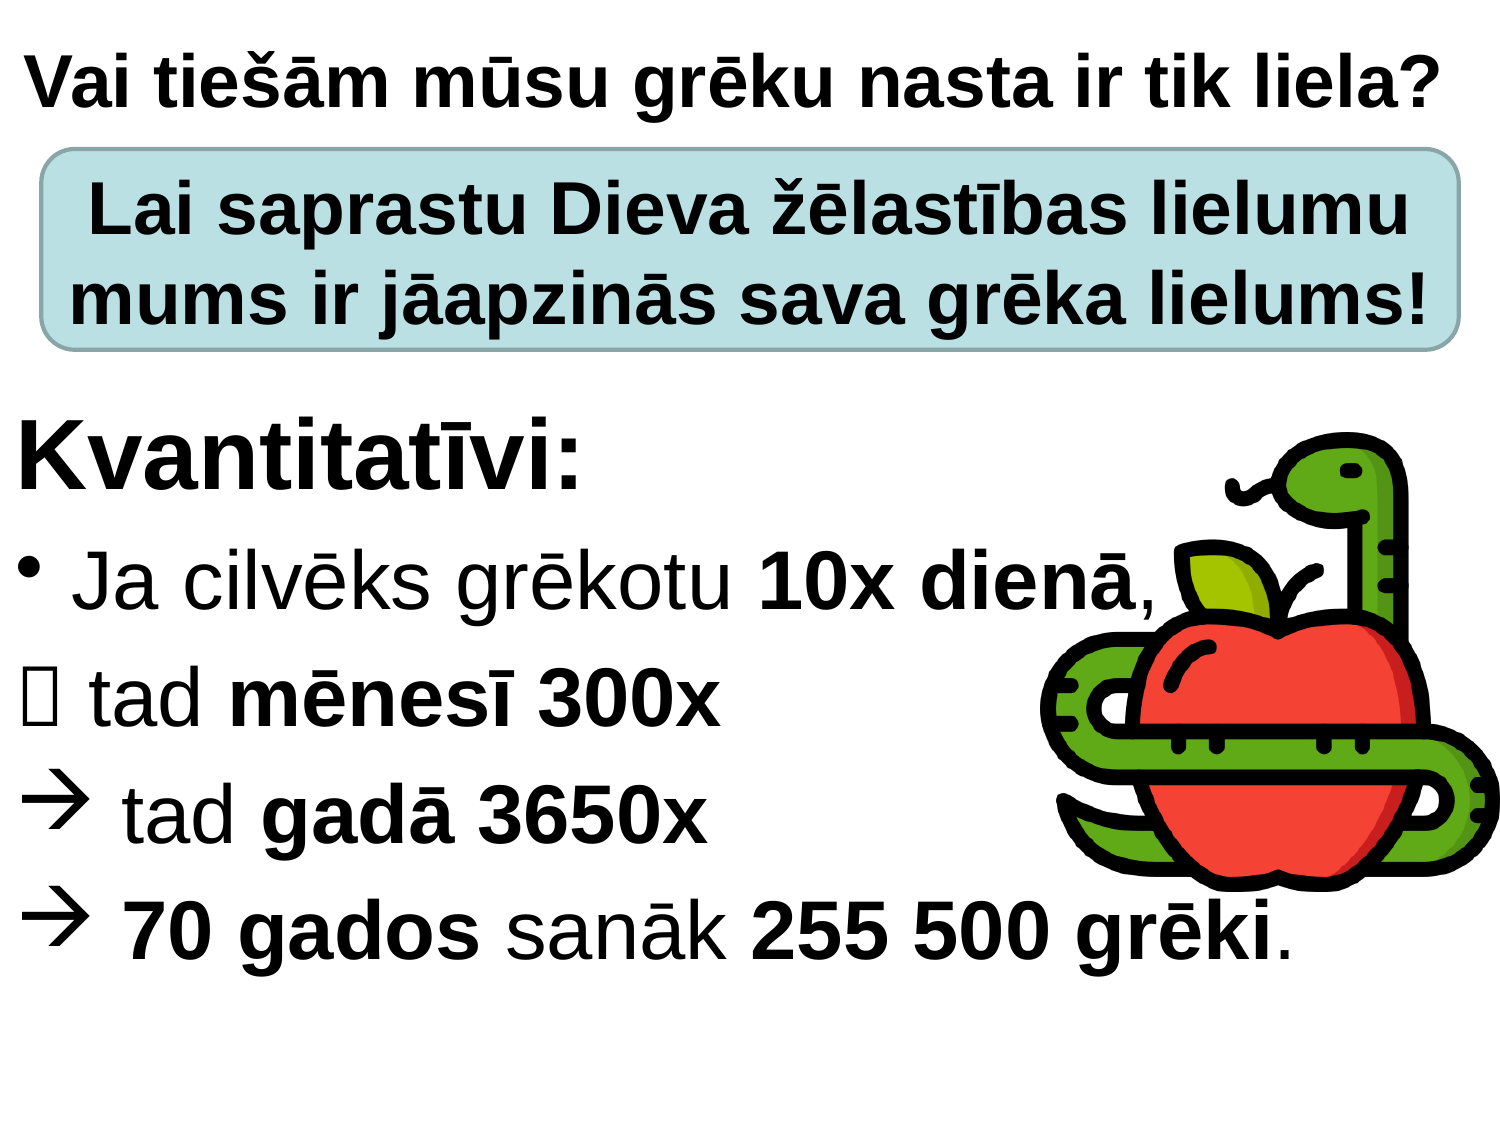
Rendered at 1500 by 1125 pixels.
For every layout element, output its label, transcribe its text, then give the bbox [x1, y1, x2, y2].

title Vai tiešām mūsu grēku nasta ir tik liela? [0, 0, 1500, 125]
list Kvantitatīvi: Ja cilvēks grēkotu 10x dienā,  tad mēnesī 300x tad gadā 3650x 70 gados sanāk 255 500 grēki. [0, 382, 1325, 1125]
text_box Lai saprastu Dieva žēlastības lielumu mums ir jāapzinās sava grēka lielums! [39, 146, 1461, 352]
picture [1040, 432, 1500, 892]
